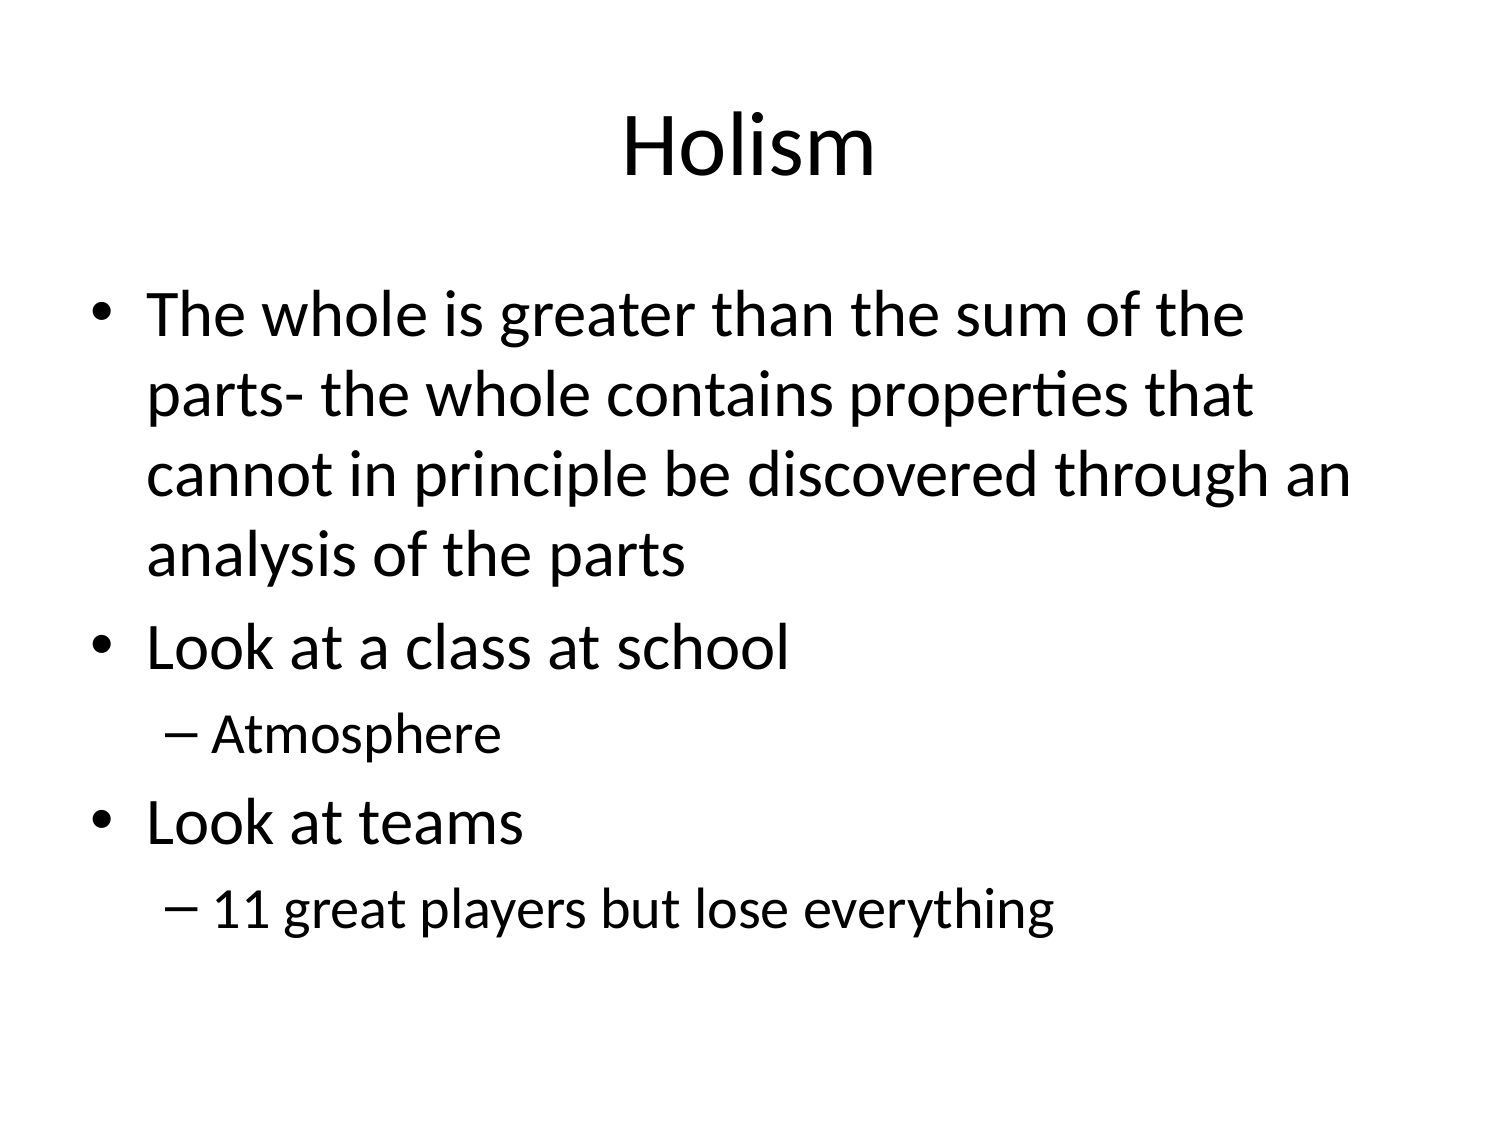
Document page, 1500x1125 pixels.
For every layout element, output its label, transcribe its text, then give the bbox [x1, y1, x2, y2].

title Holism [75, 45, 1425, 233]
list The whole is greater than the sum of the parts- the whole contains properties that cannot in principle be discovered through an analysis of the parts Look at a class at school Atmosphere Look at teams 11 great players but lose everything [75, 262, 1425, 1005]
